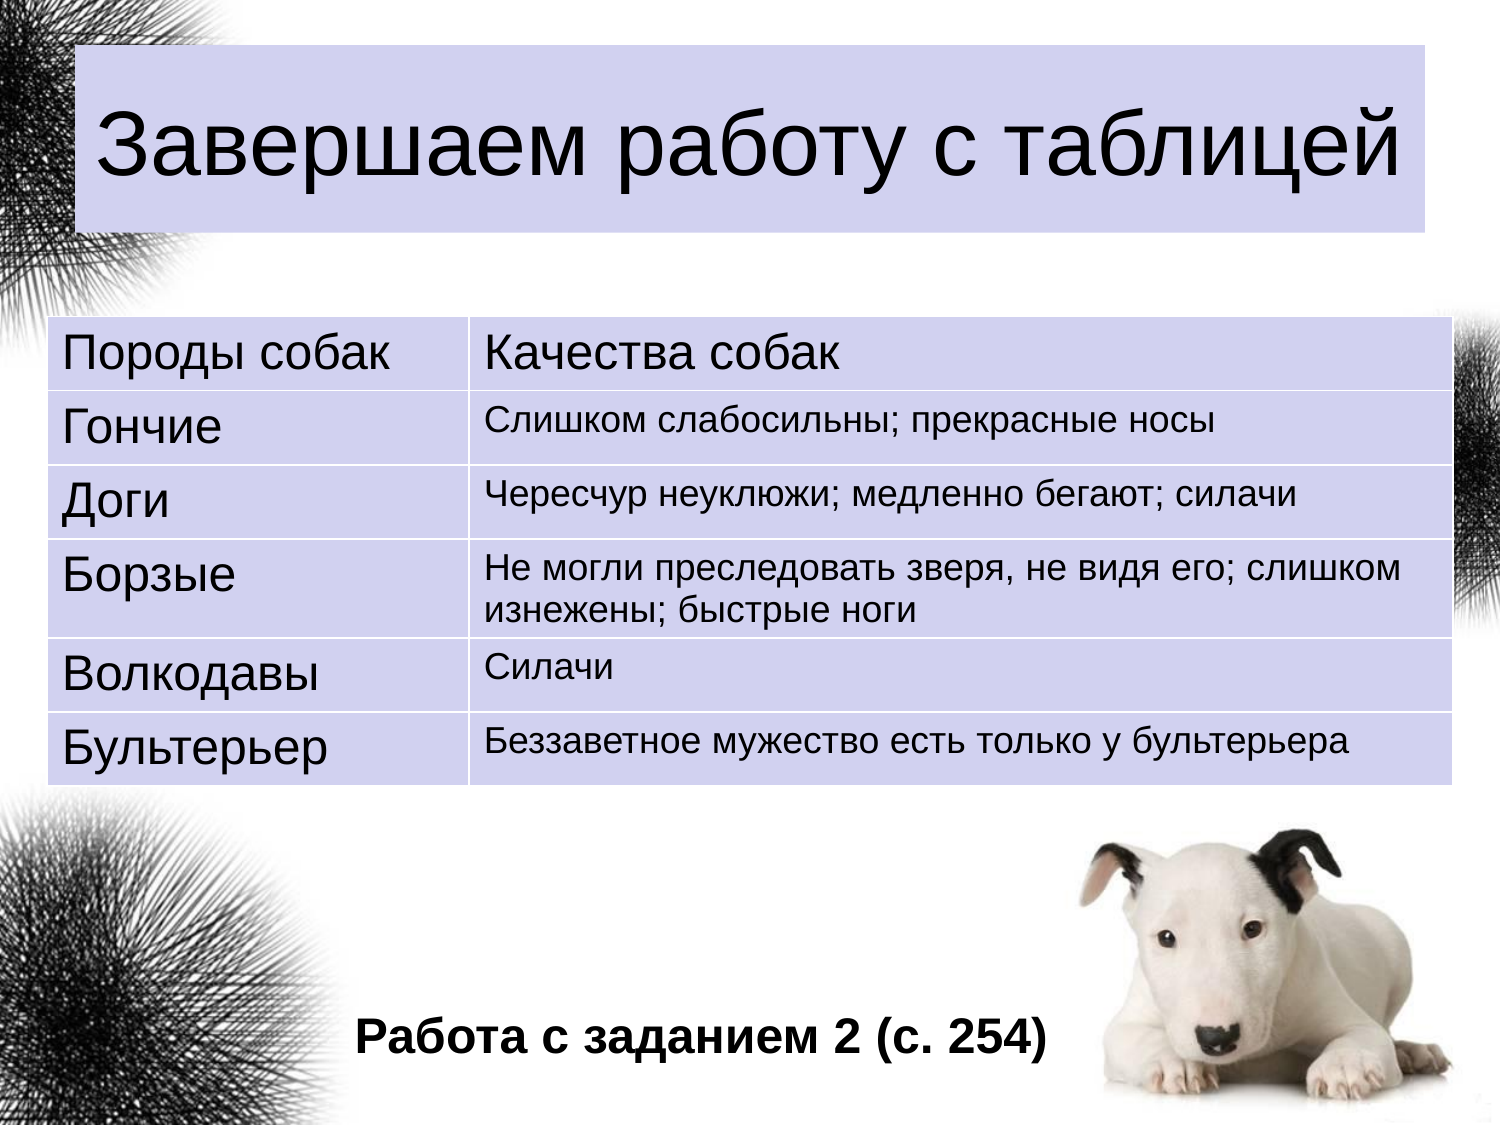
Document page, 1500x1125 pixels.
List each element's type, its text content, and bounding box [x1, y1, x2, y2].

table_cell Силачи [470, 639, 1452, 711]
table_cell Беззаветное мужество есть только у бультерьера [470, 713, 1452, 785]
title Завершаем работу с таблицей [75, 45, 1425, 233]
table_cell Борзые [48, 540, 468, 637]
table_header Качества собак [470, 317, 1452, 390]
picture [0, 0, 1500, 1125]
text_box Работа с заданием 2 (с. 254) [339, 996, 1079, 1071]
table_cell Волкодавы [48, 639, 468, 711]
table_cell Бультерьер [48, 713, 468, 785]
table_cell Доги [48, 466, 468, 538]
table_cell Гончие [48, 391, 468, 464]
table_cell Слишком слабосильны; прекрасные носы [470, 391, 1452, 464]
table_header Породы собак [48, 317, 468, 390]
table_cell Не могли преследовать зверя, не видя его; слишком изнежены; быстрые ноги [470, 540, 1452, 637]
table_cell Чересчур неуклюжи; медленно бегают; силачи [470, 466, 1452, 538]
